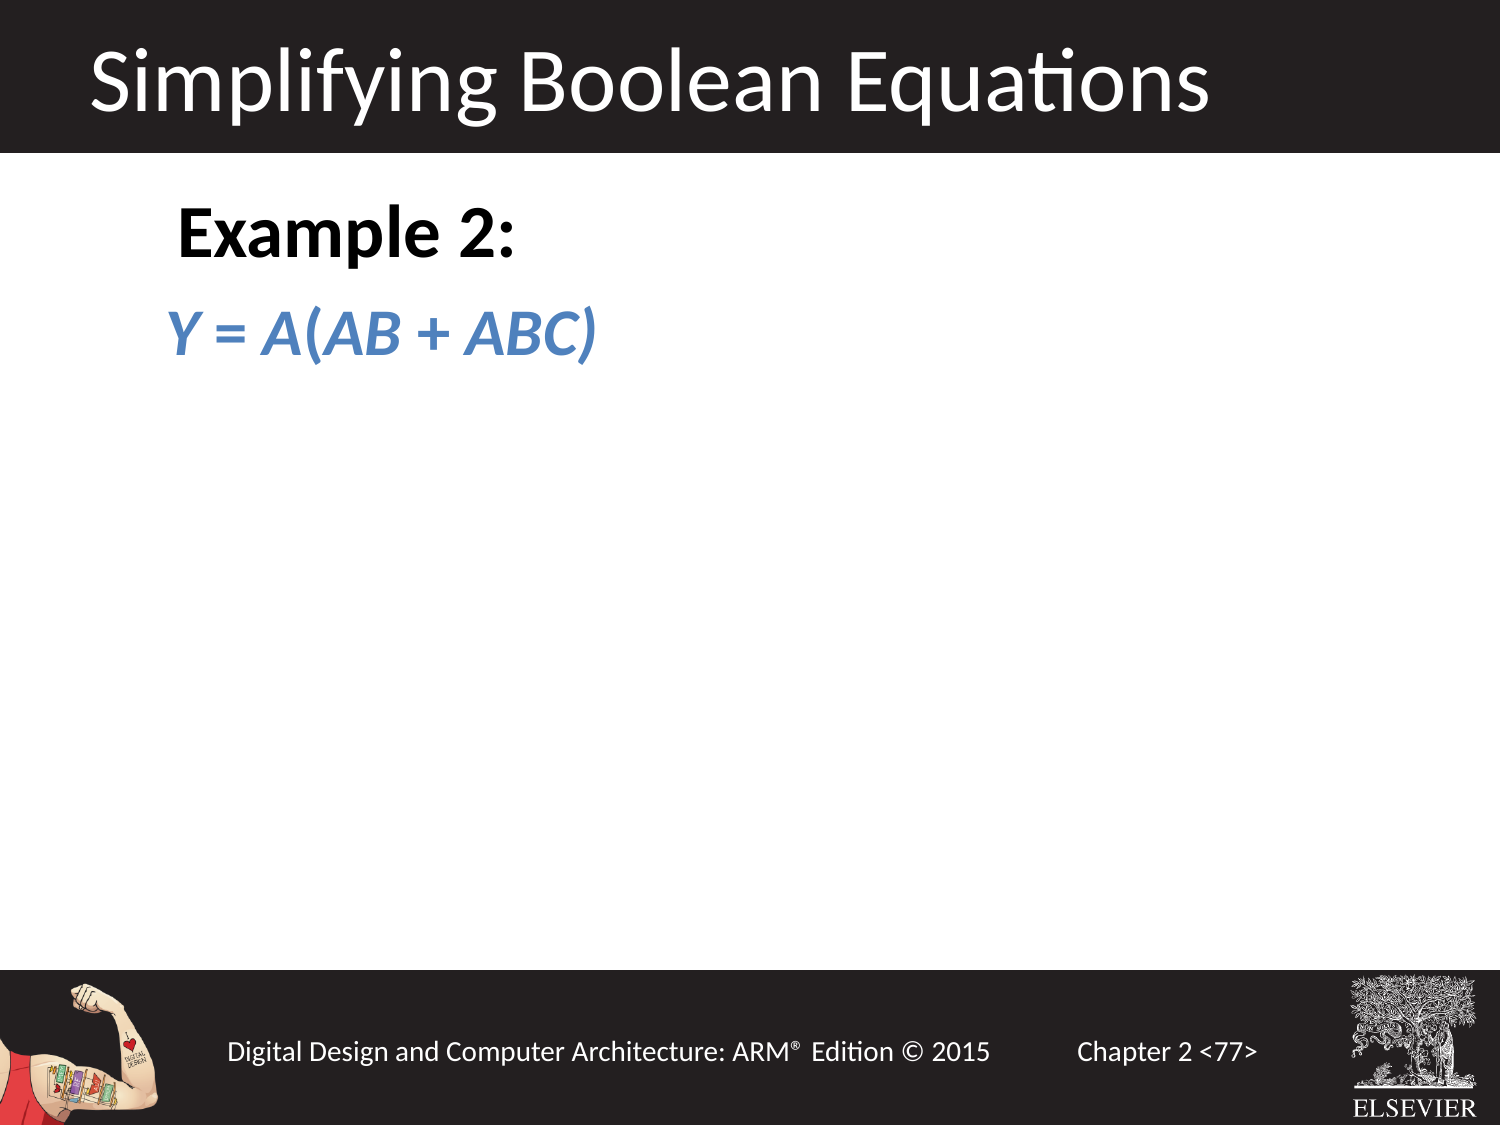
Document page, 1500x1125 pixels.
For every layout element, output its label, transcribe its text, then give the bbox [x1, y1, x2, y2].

text_box Example 2: [162, 174, 738, 280]
picture [1350, 1024, 1477, 1117]
list Y = A(AB + ABC) [150, 281, 1500, 1024]
picture [0, 979, 163, 1125]
text_box Simplifying Boolean Equations [75, 12, 1375, 138]
